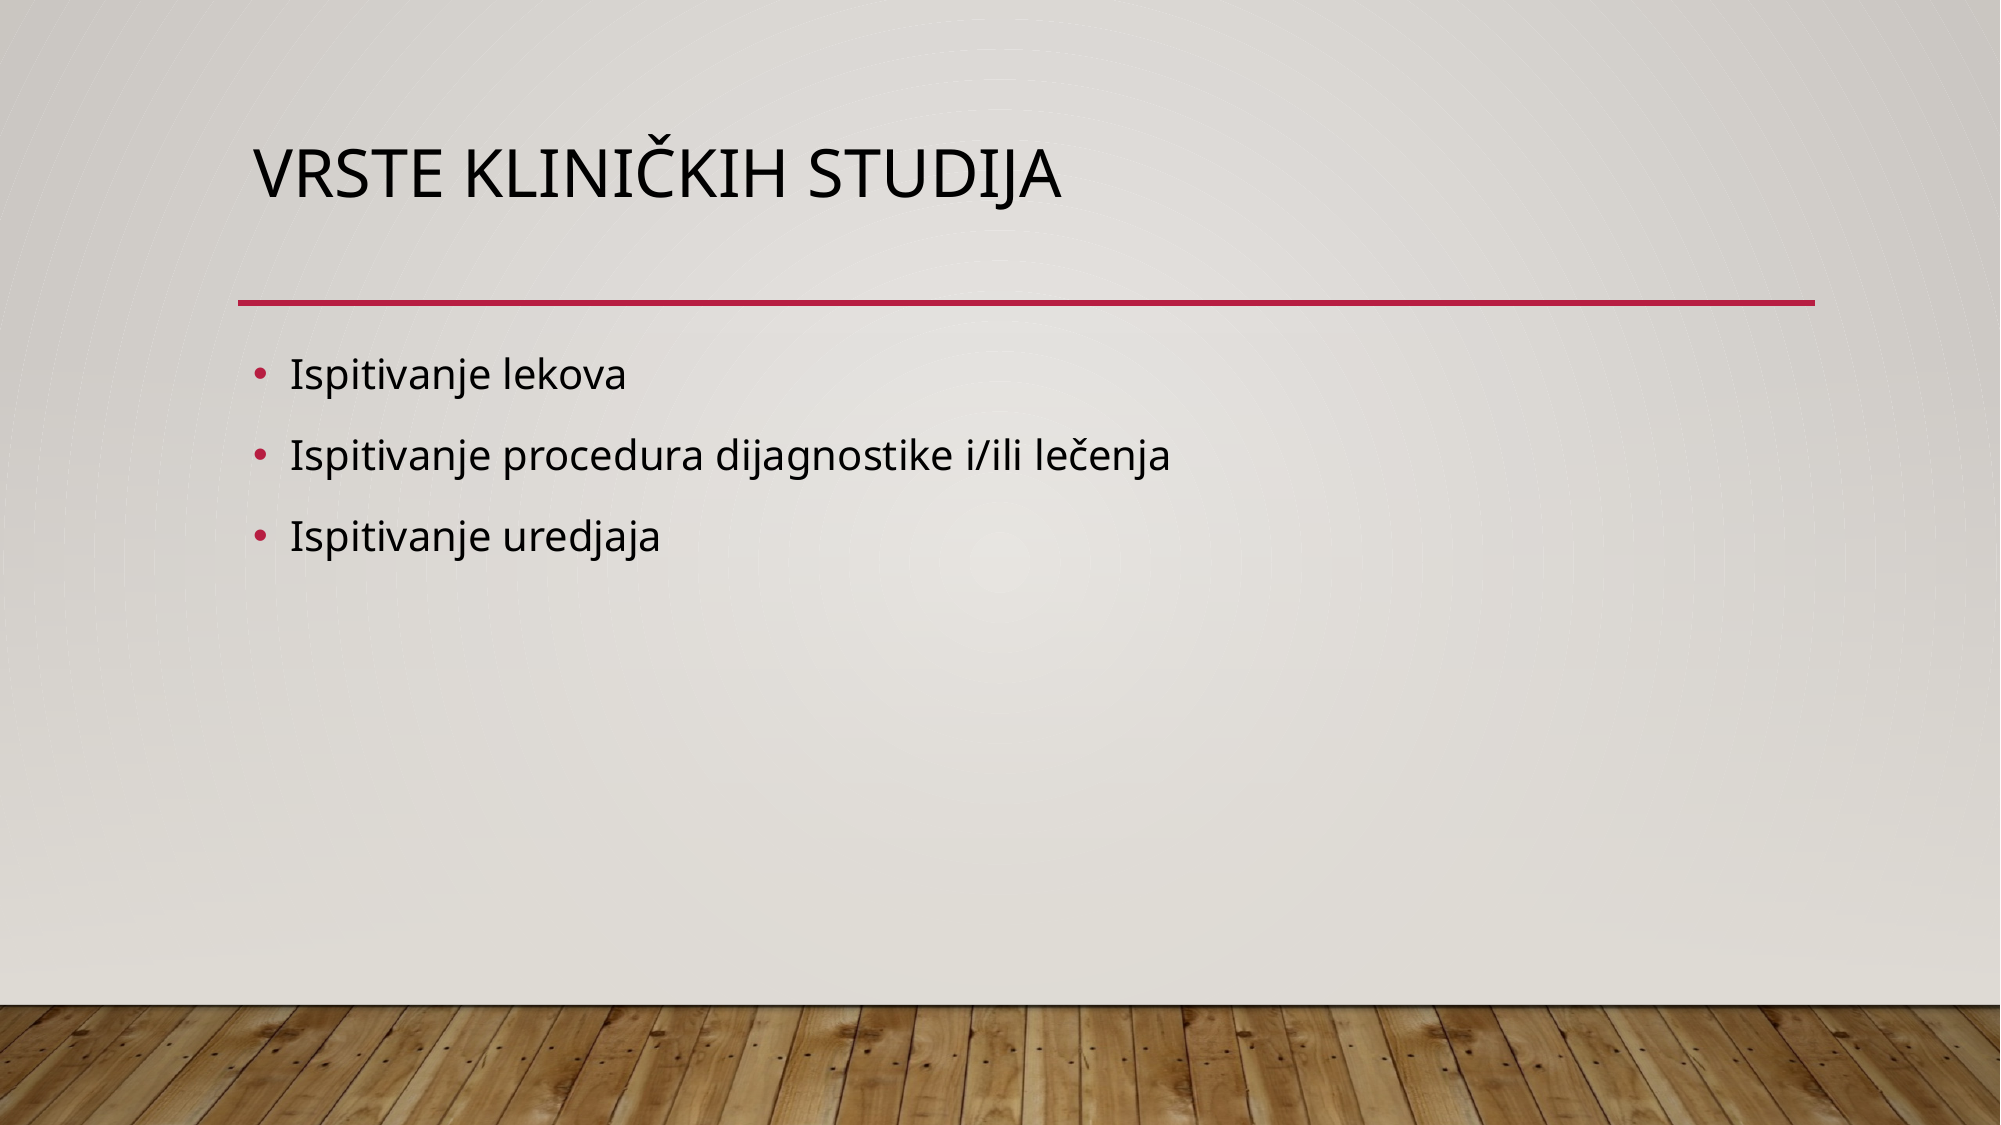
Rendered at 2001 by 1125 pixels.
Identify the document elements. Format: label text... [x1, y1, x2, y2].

title Vrste kliničkih studija [238, 131, 1814, 305]
list Ispitivanje lekova Ispitivanje procedura dijagnostike i/ili lečenja Ispitivanje uredjaja [238, 330, 1814, 897]
picture [0, 1005, 2000, 1125]
